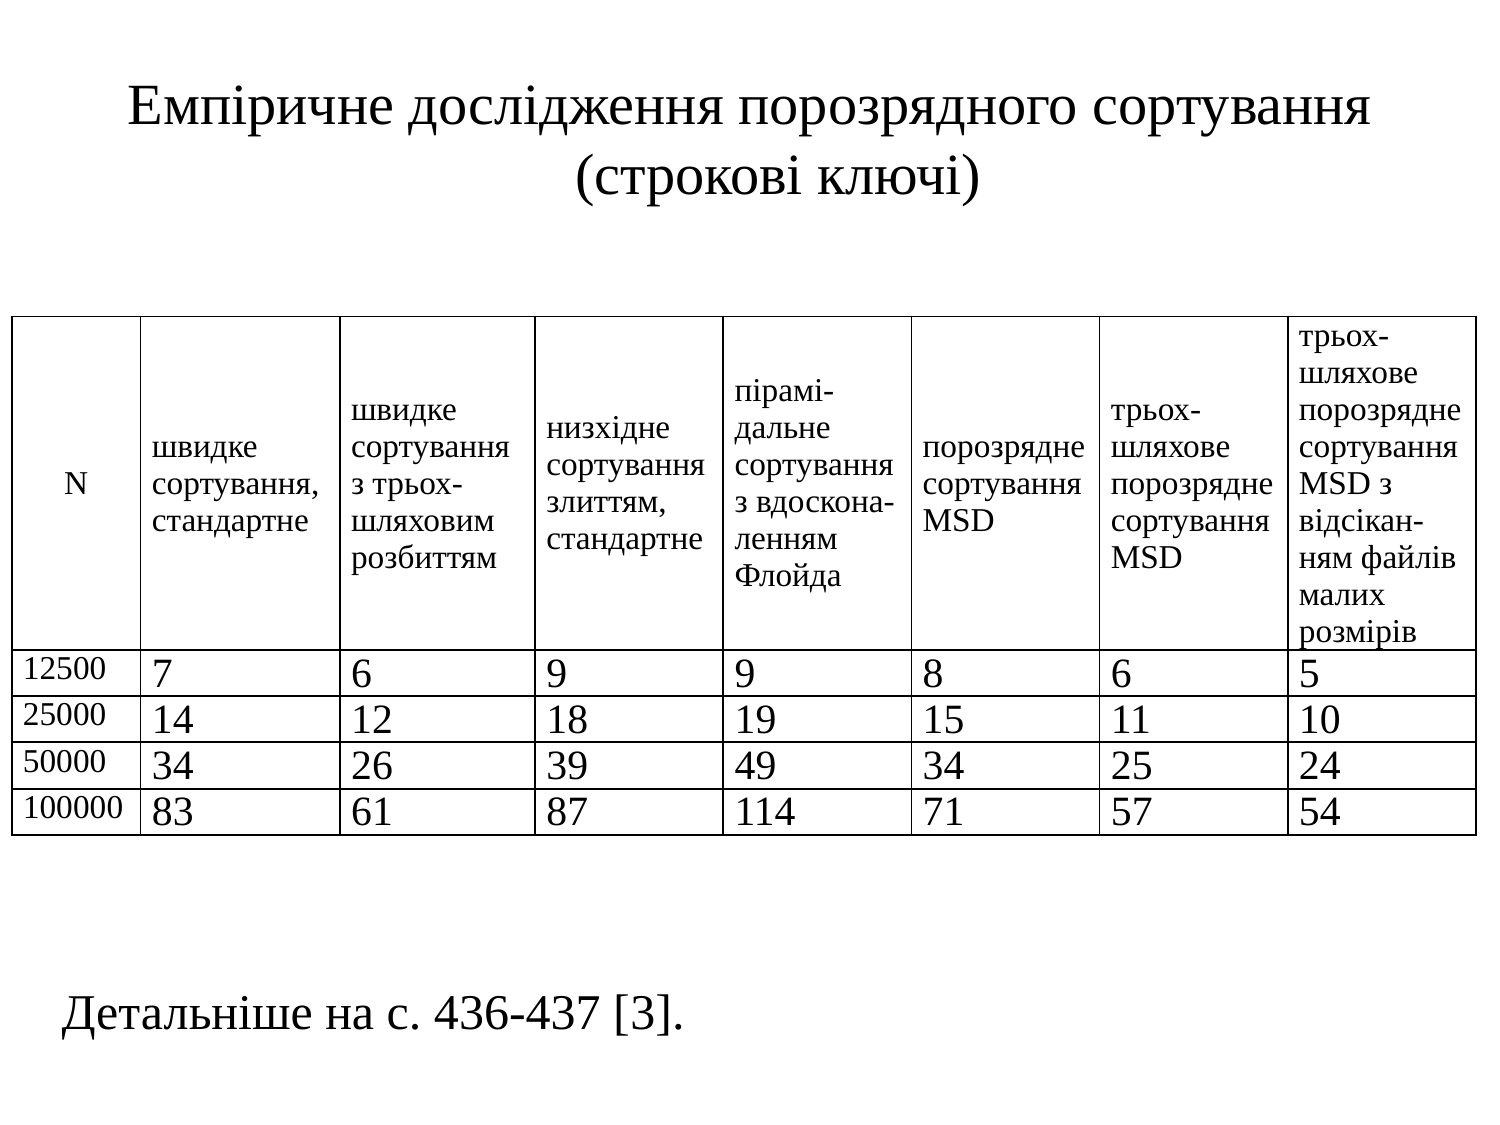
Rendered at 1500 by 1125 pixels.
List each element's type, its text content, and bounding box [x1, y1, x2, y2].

table_header швидке сортування, стандартне [141, 317, 339, 649]
table_cell 54 [1289, 790, 1475, 834]
table_cell 39 [536, 743, 722, 788]
table_cell 18 [536, 697, 722, 741]
table_cell 12500 [13, 651, 140, 695]
table_cell 14 [141, 697, 339, 741]
text_box Детальніше на с. 436-437 [3]. [46, 972, 1243, 1048]
table_cell 61 [341, 790, 534, 834]
table_cell 15 [912, 697, 1099, 741]
table_cell 19 [724, 697, 911, 741]
list Емпіричне дослідження порозрядного сортування (строкові ключі) [0, 58, 1500, 165]
table_cell 25000 [13, 697, 140, 741]
table_cell 6 [1100, 651, 1287, 695]
table_cell 11 [1100, 697, 1287, 741]
table_cell 87 [536, 790, 722, 834]
table_cell 34 [912, 743, 1099, 788]
table_cell 7 [141, 651, 339, 695]
table_cell 83 [141, 790, 339, 834]
table_cell 50000 [13, 743, 140, 788]
table_cell 49 [724, 743, 911, 788]
table_cell 6 [341, 651, 534, 695]
table_cell 114 [724, 790, 911, 834]
table_cell 9 [724, 651, 911, 695]
table_cell 57 [1100, 790, 1287, 834]
table_cell 25 [1100, 743, 1287, 788]
table_header трьох-шляхове порозрядне сортування MSD з відсікан-ням файлів малих розмірів [1289, 317, 1475, 649]
table_header N [13, 317, 140, 649]
table_cell 34 [141, 743, 339, 788]
table_cell 5 [1289, 651, 1475, 695]
table_header швидке сортування з трьох-шляховим розбиттям [341, 317, 534, 649]
table_header трьох-шляхове порозрядне сортування MSD [1100, 317, 1287, 649]
table_cell 12 [341, 697, 534, 741]
table_cell 9 [536, 651, 722, 695]
table_header пірамі-дальне сортування з вдоскона-ленням Флойда [724, 317, 911, 649]
table_cell 24 [1289, 743, 1475, 788]
table_header низхідне сортування злиттям, стандартне [536, 317, 722, 649]
table_cell 8 [912, 651, 1099, 695]
table_cell 26 [341, 743, 534, 788]
table_cell 100000 [13, 790, 140, 834]
table_header порозрядне сортування MSD [912, 317, 1099, 649]
table_cell 71 [912, 790, 1099, 834]
table_cell 10 [1289, 697, 1475, 741]
